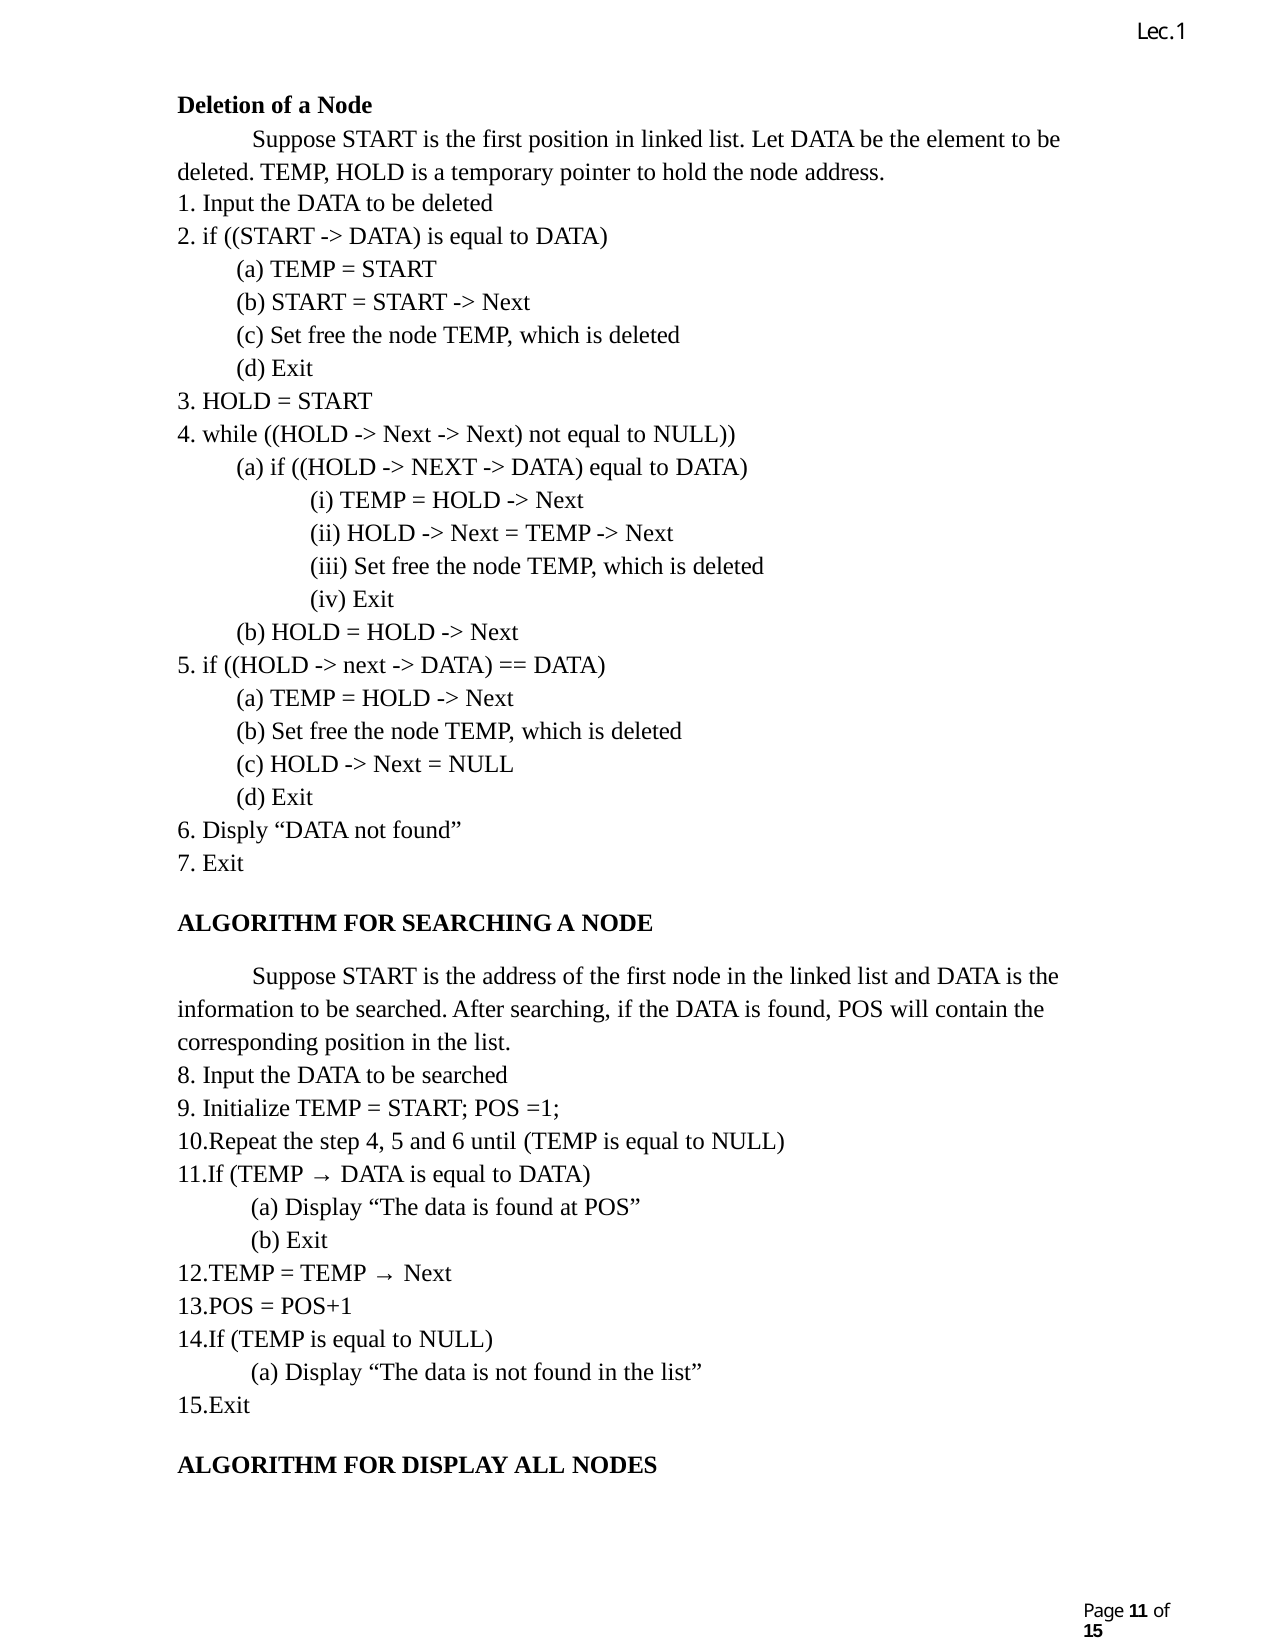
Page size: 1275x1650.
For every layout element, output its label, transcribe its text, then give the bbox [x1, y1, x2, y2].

text_box Lec.1 Deletion of a Node Suppose START is the first position in linked list. Let DATA be the element to be deleted. TEMP, HOLD is a temporary pointer to hold the node address. Input the DATA to be deleted if ((START -> DATA) is equal to DATA) TEMP = START START = START -> Next Set free the node TEMP, which is deleted Exit HOLD = START while ((HOLD -> Next -> Next) not equal to NULL)) if ((HOLD -> NEXT -> DATA) equal to DATA) TEMP = HOLD -> Next HOLD -> Next = TEMP -> Next Set free the node TEMP, which is deleted Exit HOLD = HOLD -> Next if ((HOLD -> next -> DATA) == DATA) TEMP = HOLD -> Next Set free the node TEMP, which is deleted HOLD -> Next = NULL Exit Disply “DATA not found” Exit ALGORITHM FOR SEARCHING A NODE Suppose START is the address of the first node in the linked list and DATA is the information to be searched. After searching, if the DATA is found, POS will contain the corresponding position in the list. Input the DATA to be searched Initialize TEMP = START; POS =1; Repeat the step 4, 5 and 6 until (TEMP is equal to NULL) If (TEMP → DATA is equal to DATA) Display “The data is found at POS” Exit TEMP = TEMP → Next POS = POS+1 If (TEMP is equal to NULL) Display “The data is not found in the list” Exit ALGORITHM FOR DISPLAY ALL NODES [175, 14, 1189, 1479]
slide_number Page 10 of 15 [1081, 1601, 1189, 1650]
